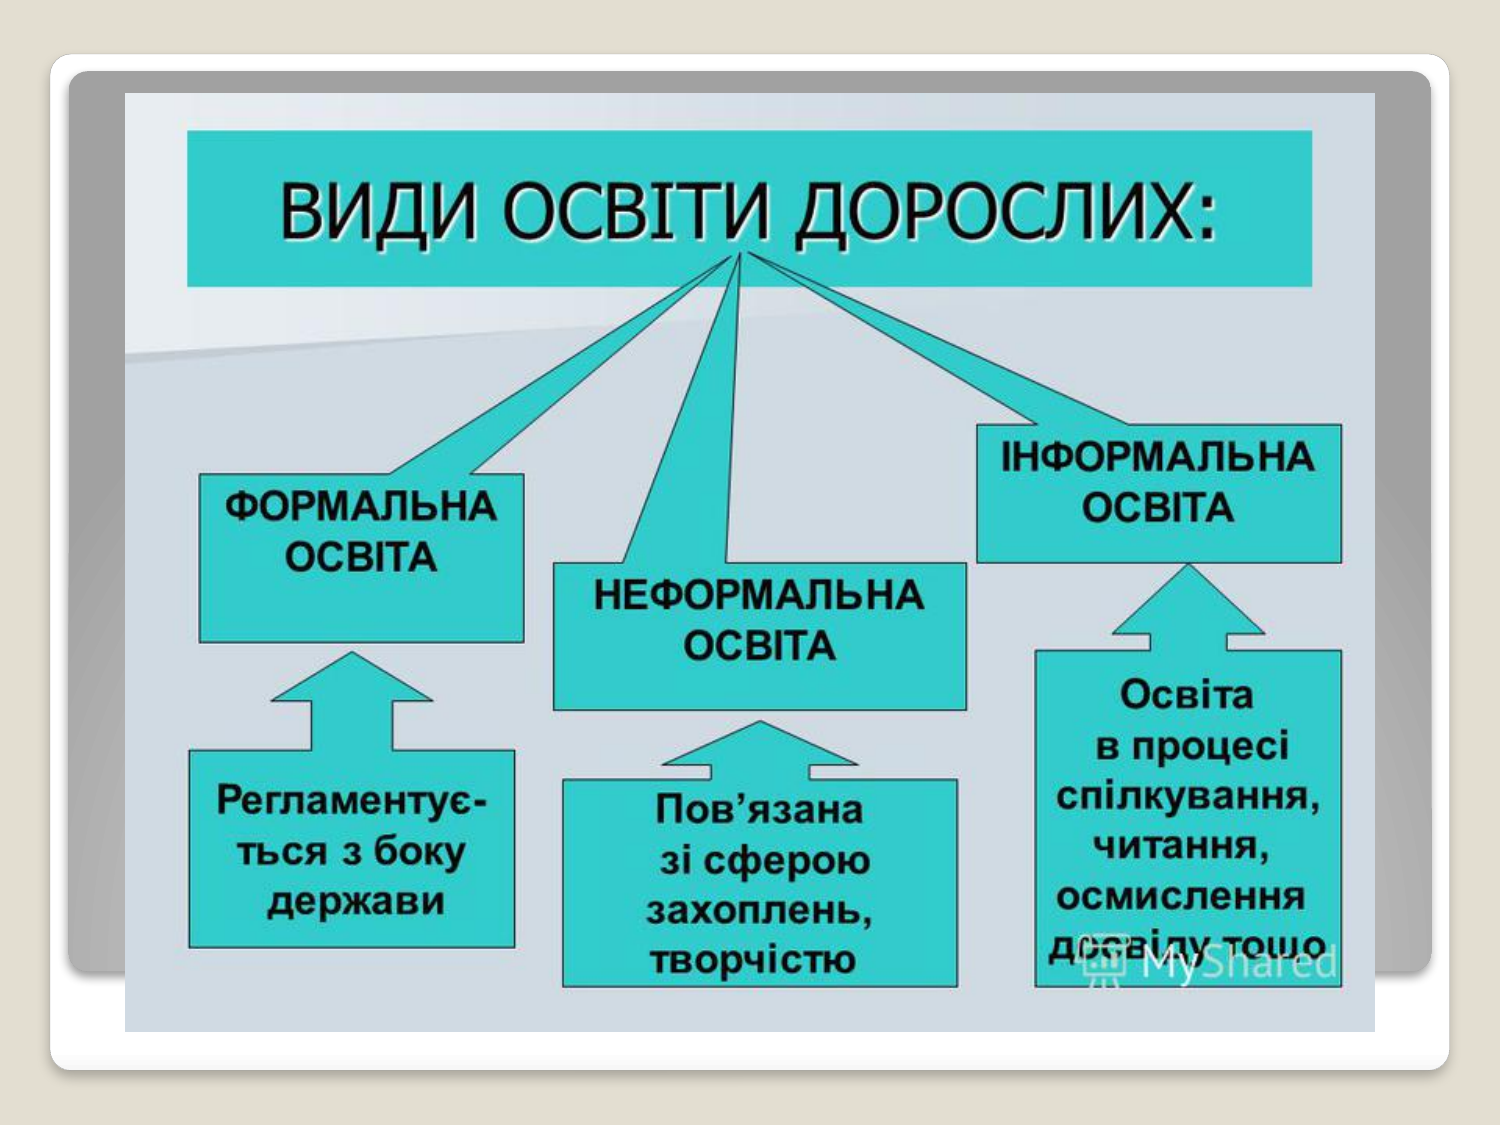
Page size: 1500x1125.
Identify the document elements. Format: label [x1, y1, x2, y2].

picture [124, 93, 1376, 1032]
